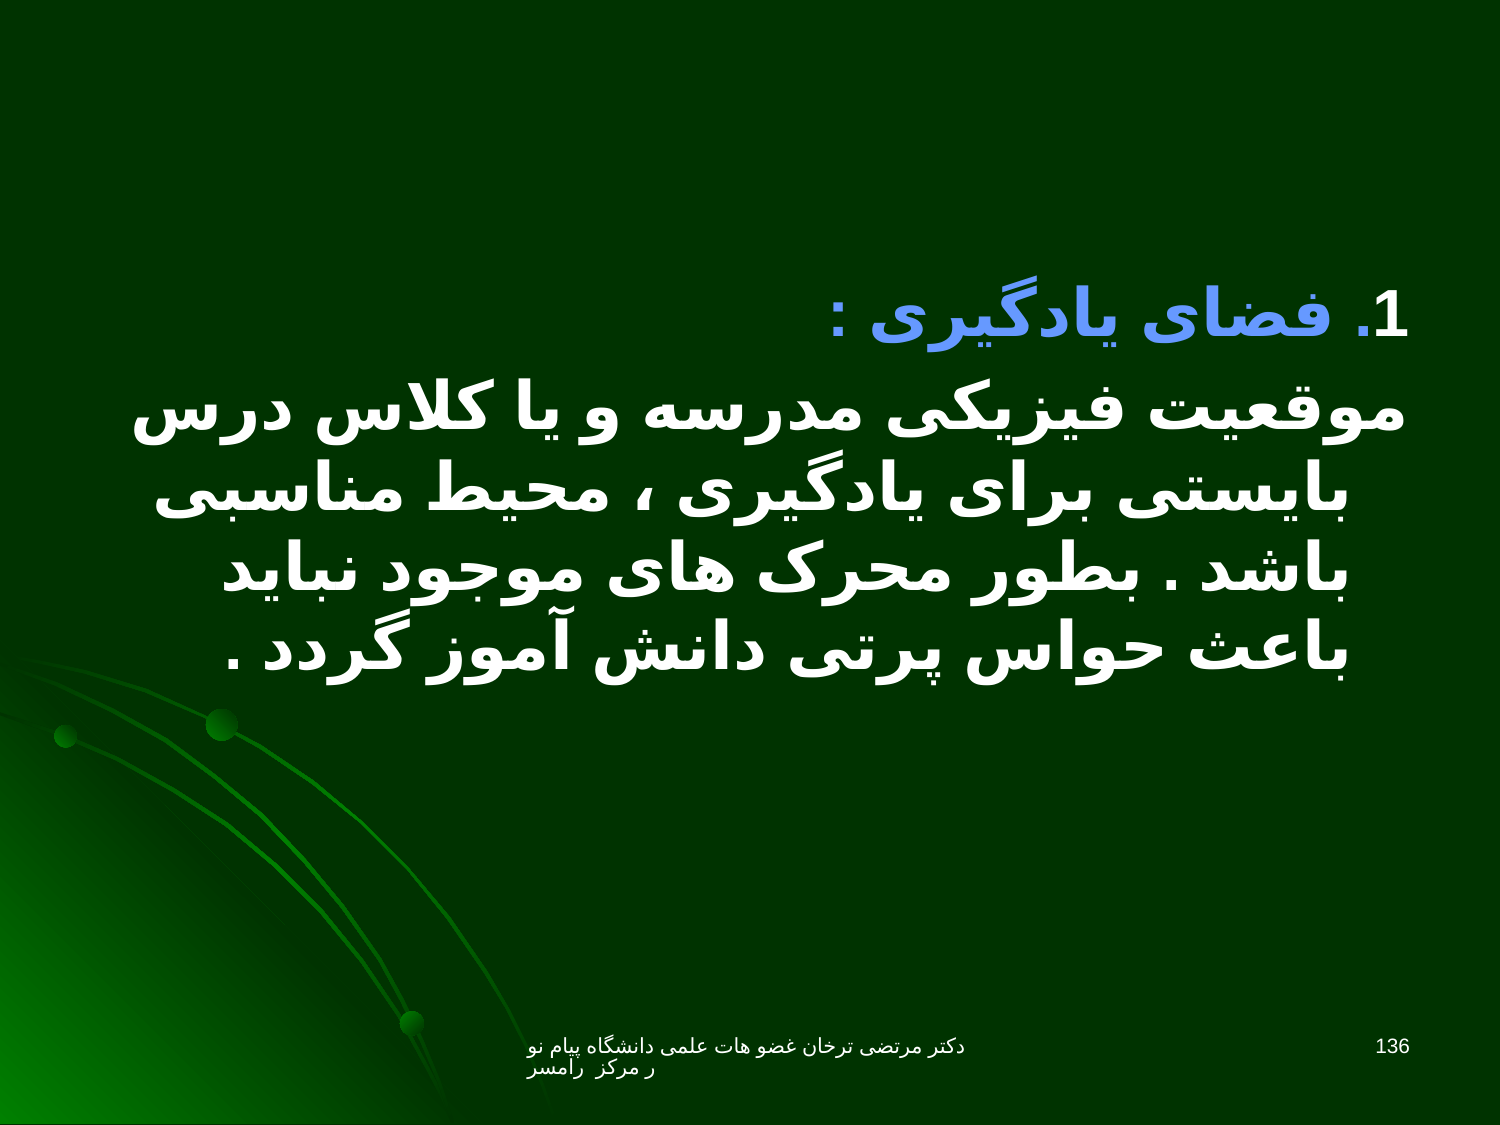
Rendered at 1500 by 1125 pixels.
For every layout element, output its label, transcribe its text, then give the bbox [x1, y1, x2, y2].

slide_number 136 [1074, 1024, 1426, 1101]
footer دکتر مرتضی ترخان غضو هات علمی دانشگاه پیام نور مرکز رامسر [512, 1024, 988, 1101]
list 1. فضای یادگیری : موقعیت فیزیکی مدرسه و یا کلاس درس بایستی برای یادگیری ، محیط مناسبی باشد . بطور محرک های موجود نباید باعث حواس پرتی دانش آموز گردد . [74, 262, 1426, 1006]
